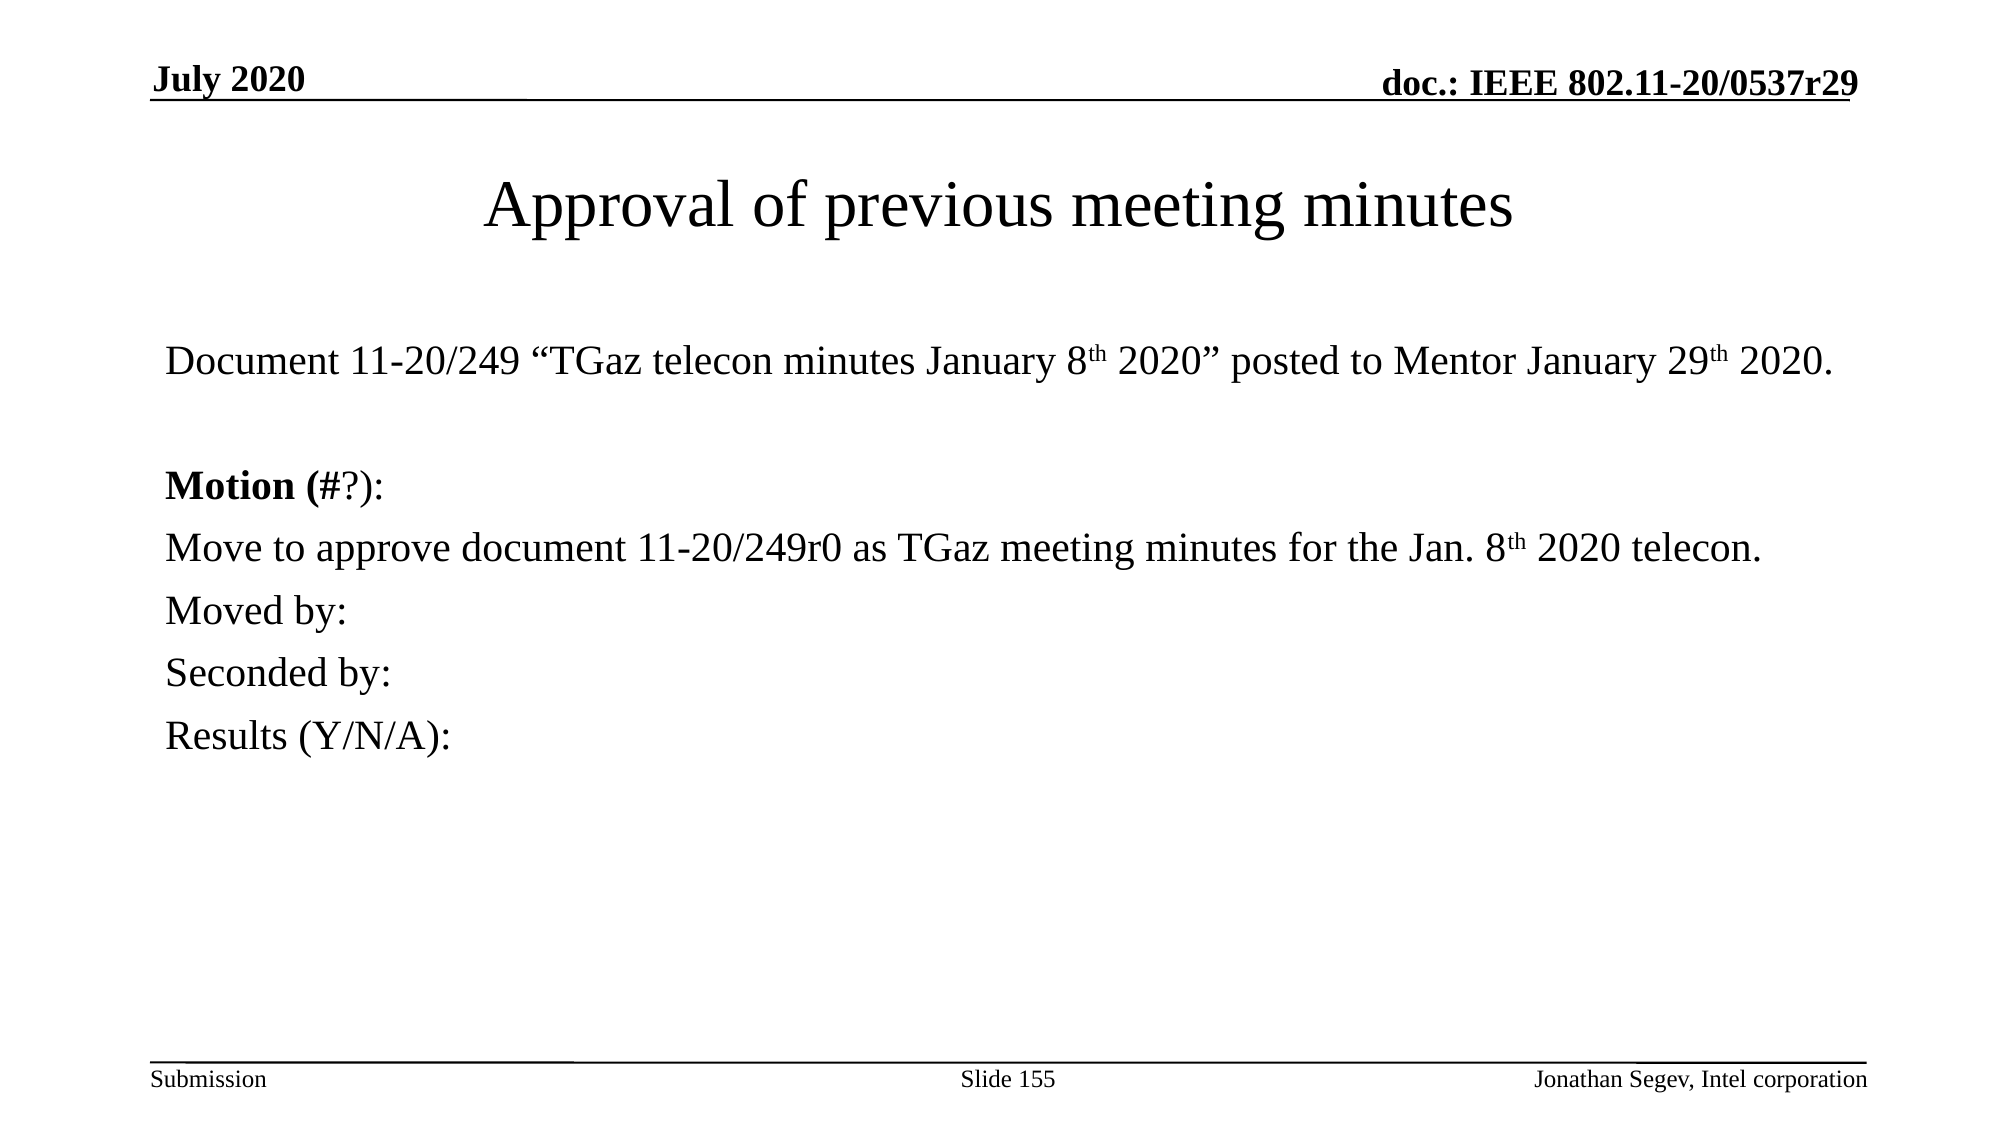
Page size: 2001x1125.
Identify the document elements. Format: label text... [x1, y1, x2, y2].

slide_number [152, 54, 563, 100]
title Approval of previous meeting minutes [149, 112, 1850, 288]
footer Jonathan Segev, Intel corporation [1171, 1061, 1869, 1093]
slide_number Slide 155 [950, 1061, 1067, 1123]
list Document 11-20/249 “TGaz telecon minutes January 8th 2020” posted to Mentor January 29th 2020. Motion (#?): Move to approve document 11-20/249r0 as TGaz meeting minutes for the Jan. 8th 2020 telecon. Moved by: Seconded by: Results (Y/N/A): [149, 324, 1850, 1000]
